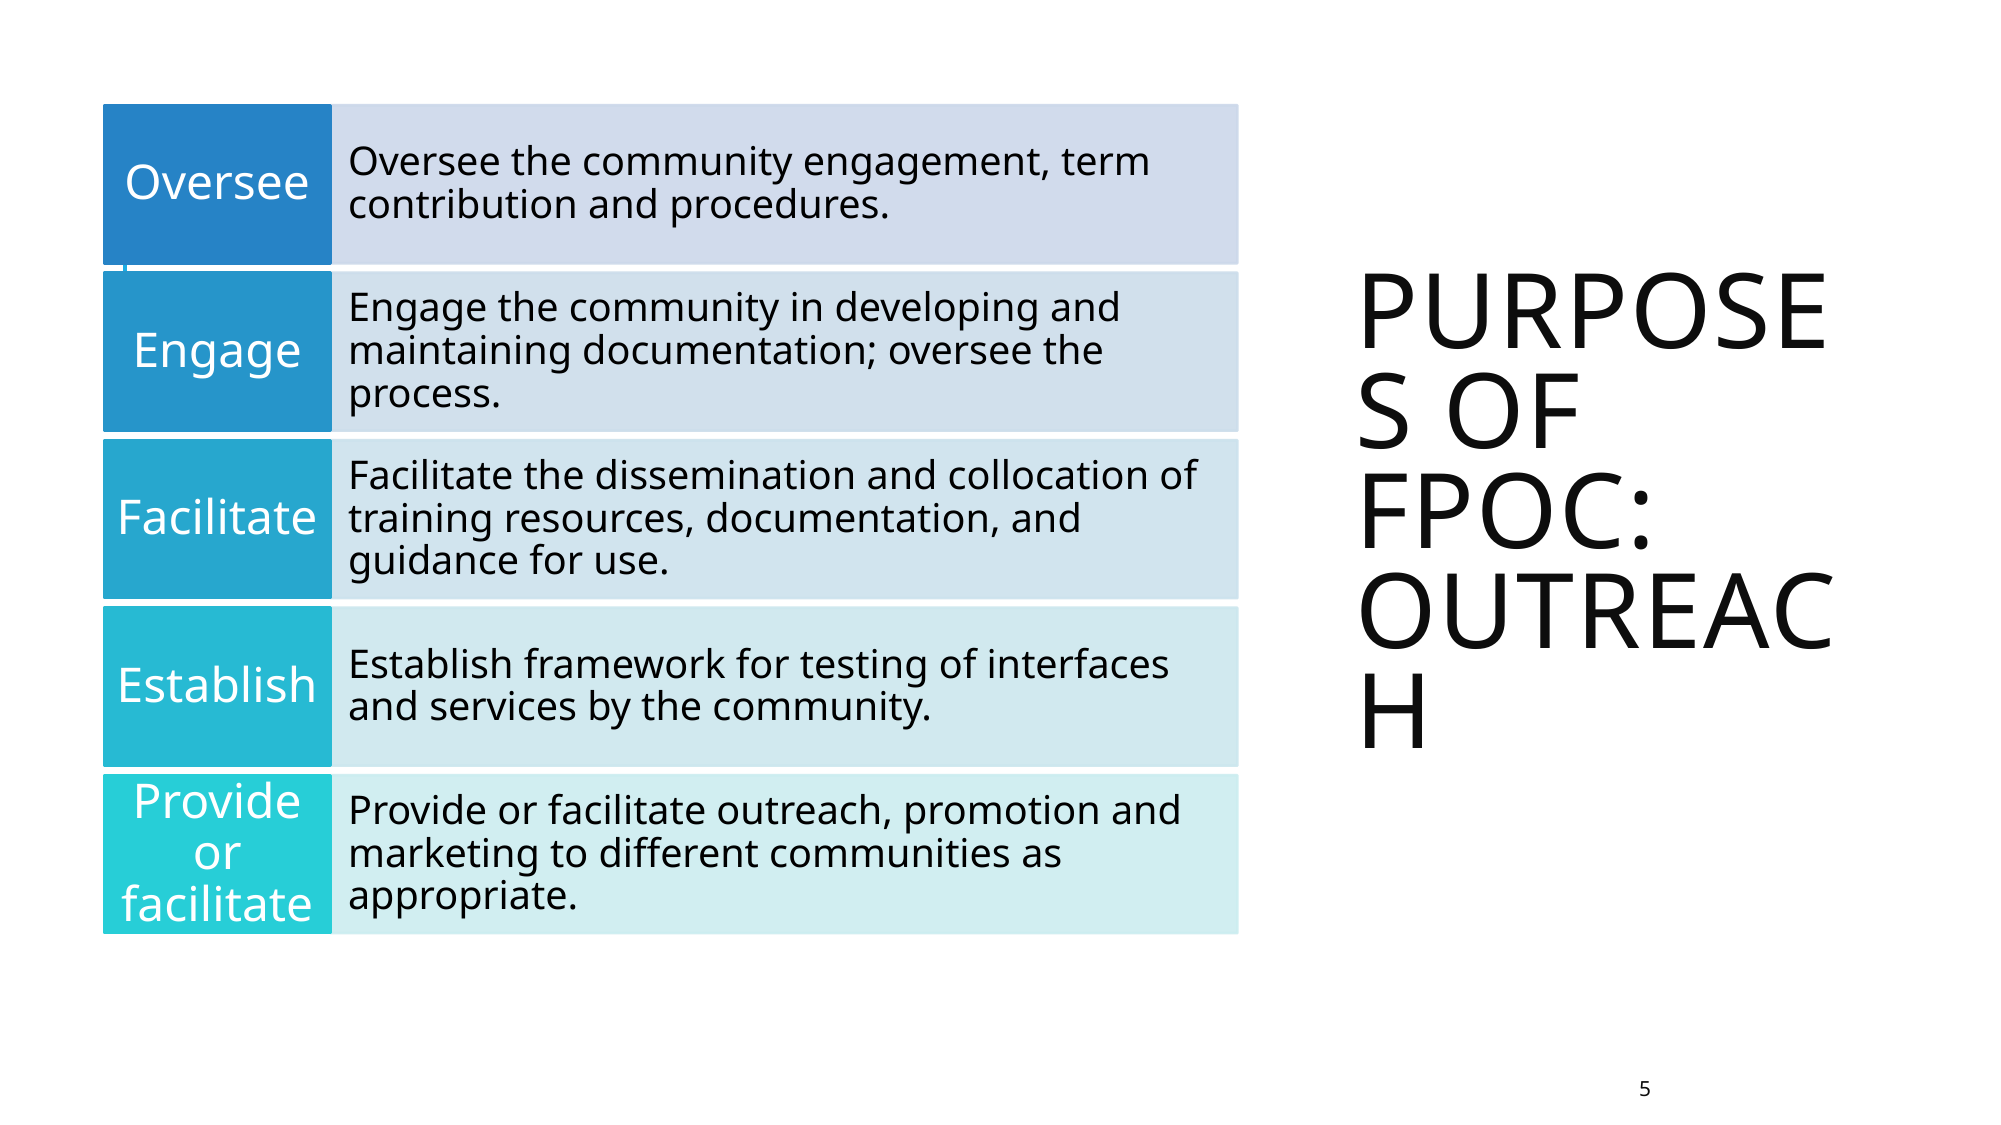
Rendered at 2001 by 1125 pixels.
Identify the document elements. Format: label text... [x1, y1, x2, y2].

slide_number 5 [1624, 1059, 1840, 1120]
title Purposes of FPOC: Outreach [1340, 104, 1894, 934]
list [103, 104, 1238, 934]
